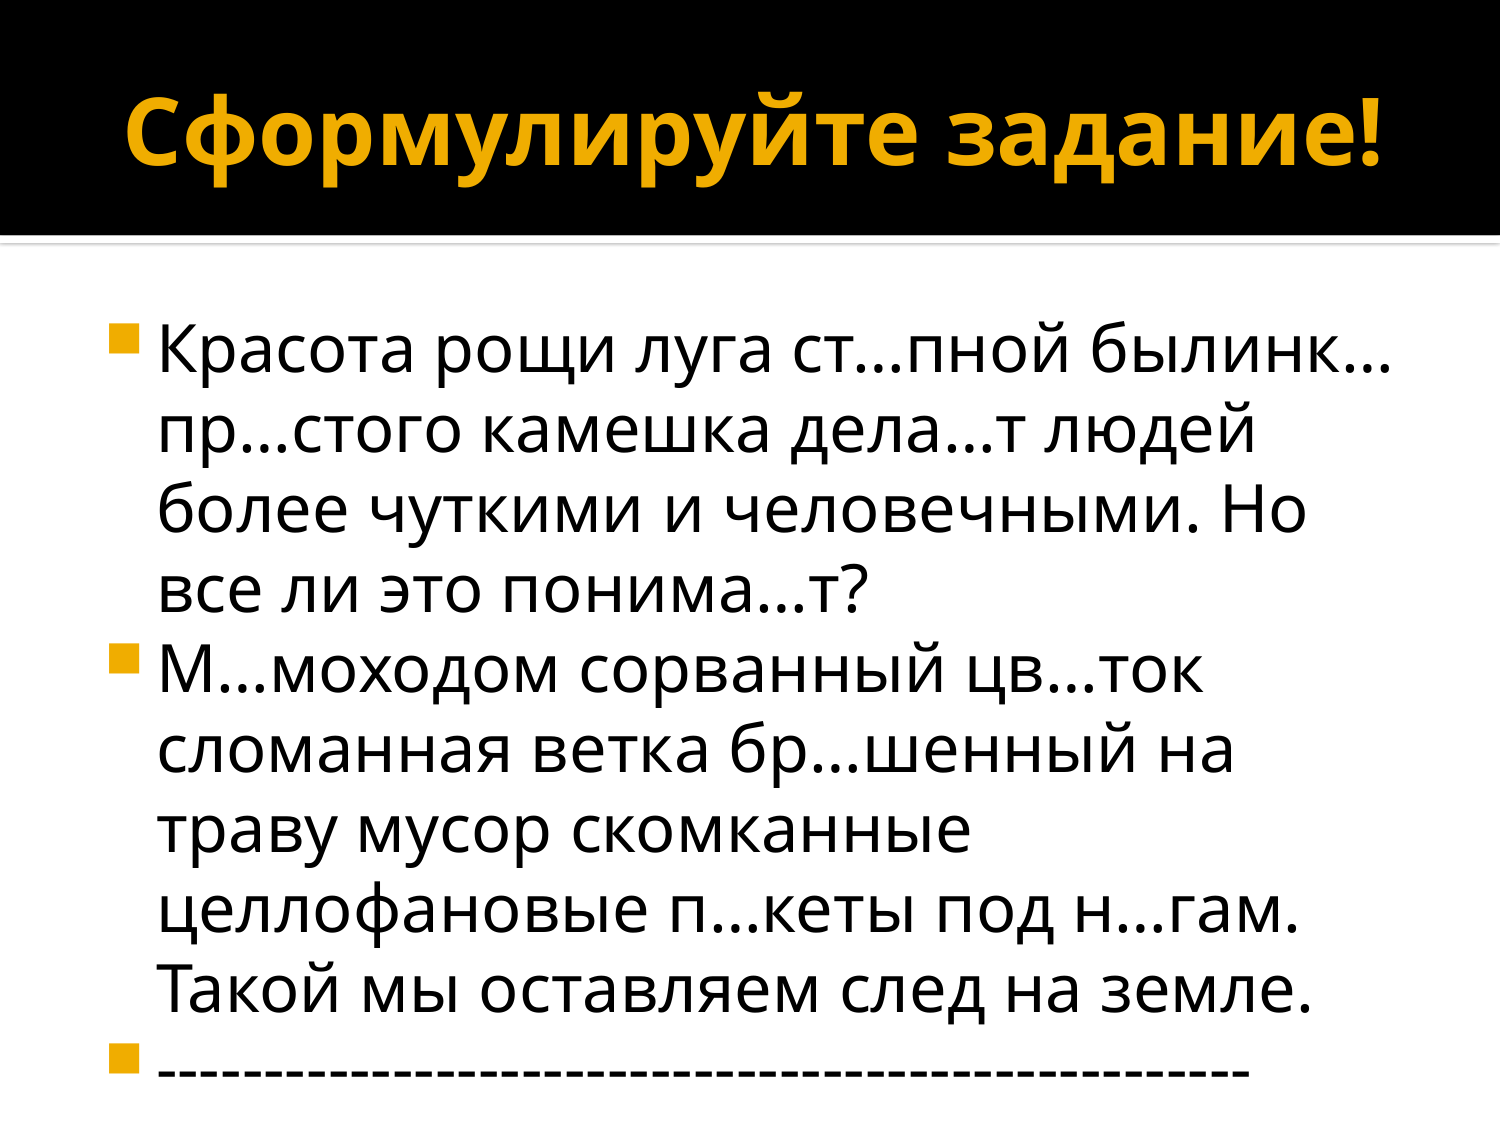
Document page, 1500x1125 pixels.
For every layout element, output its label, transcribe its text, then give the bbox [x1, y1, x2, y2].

title Сформулируйте задание! [75, 25, 1425, 231]
list Красота рощи луга ст…пной былинк… пр…стого камешка дела…т людей более чуткими и человечными. Но все ли это понима…т? М…моходом сорванный цв…ток сломанная ветка бр…шенный на траву мусор скомканные целлофановые п…кеты под н…гам. Такой мы оставляем след на земле. --------------------------------------------------- [75, 291, 1425, 1050]
